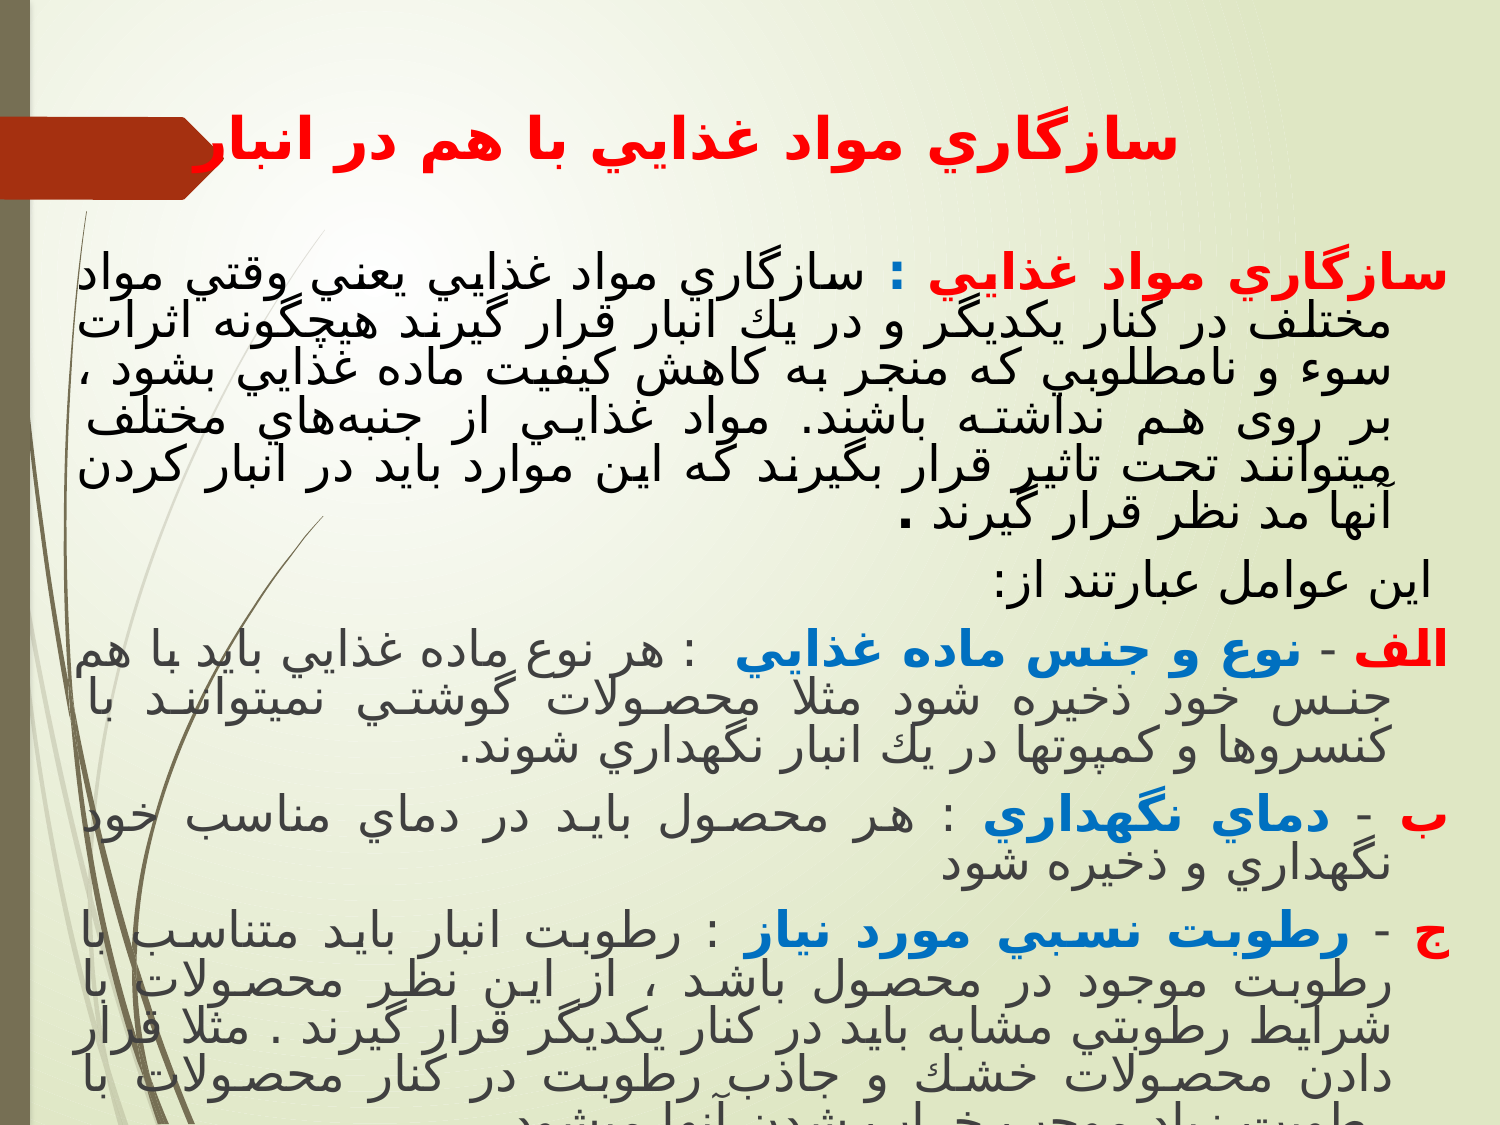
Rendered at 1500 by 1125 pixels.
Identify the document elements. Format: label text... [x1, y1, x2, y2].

list سازگاري مواد غذايي : سازگاري مواد غذايي يعني وقتي مواد مختلف در كنار يكديگر و در يك انبار قرار گيرند هيچگونه اثرات سوء و نامطلوبي كه منجر به کاهش كيفيت ماده غذايي بشود ، بر روی هم نداشته باشند. مواد غذايي از جنبه‌هاي مختلف ميتوانند تحت تاثير قرار بگيرند كه اين موارد بايد در انبار كردن آنها مد نظر قرار گيرند . اين عوامل عبارتند از: الف - نوع و جنس ماده غذايي : هر نوع ماده غذايي بايد با هم جنس خود ذخيره شود مثلا محصولات گوشتي نميتوانند با كنسروها و كمپوتها در يك انبار نگهداري شوند. ب - دماي نگهداري : هر محصول بايد در دماي مناسب خود نگهداري و ذخيره شود ج - رطوبت نسبي مورد نياز : رطوبت انبار بايد متناسب با رطوبت موجود در محصول باشد ، از اين نظر محصولات با شرايط رطوبتي مشابه بايد در كنار يكديگر قرار گيرند . مثلا قرار دادن محصولات خشك و جاذب رطوبت در كنار محصولات با رطوبت زياد موجب خراب شدن آنها ميشود [58, 93, 1465, 1125]
text_box سازگاري مواد غذايي با هم در انبار [147, 93, 1250, 179]
